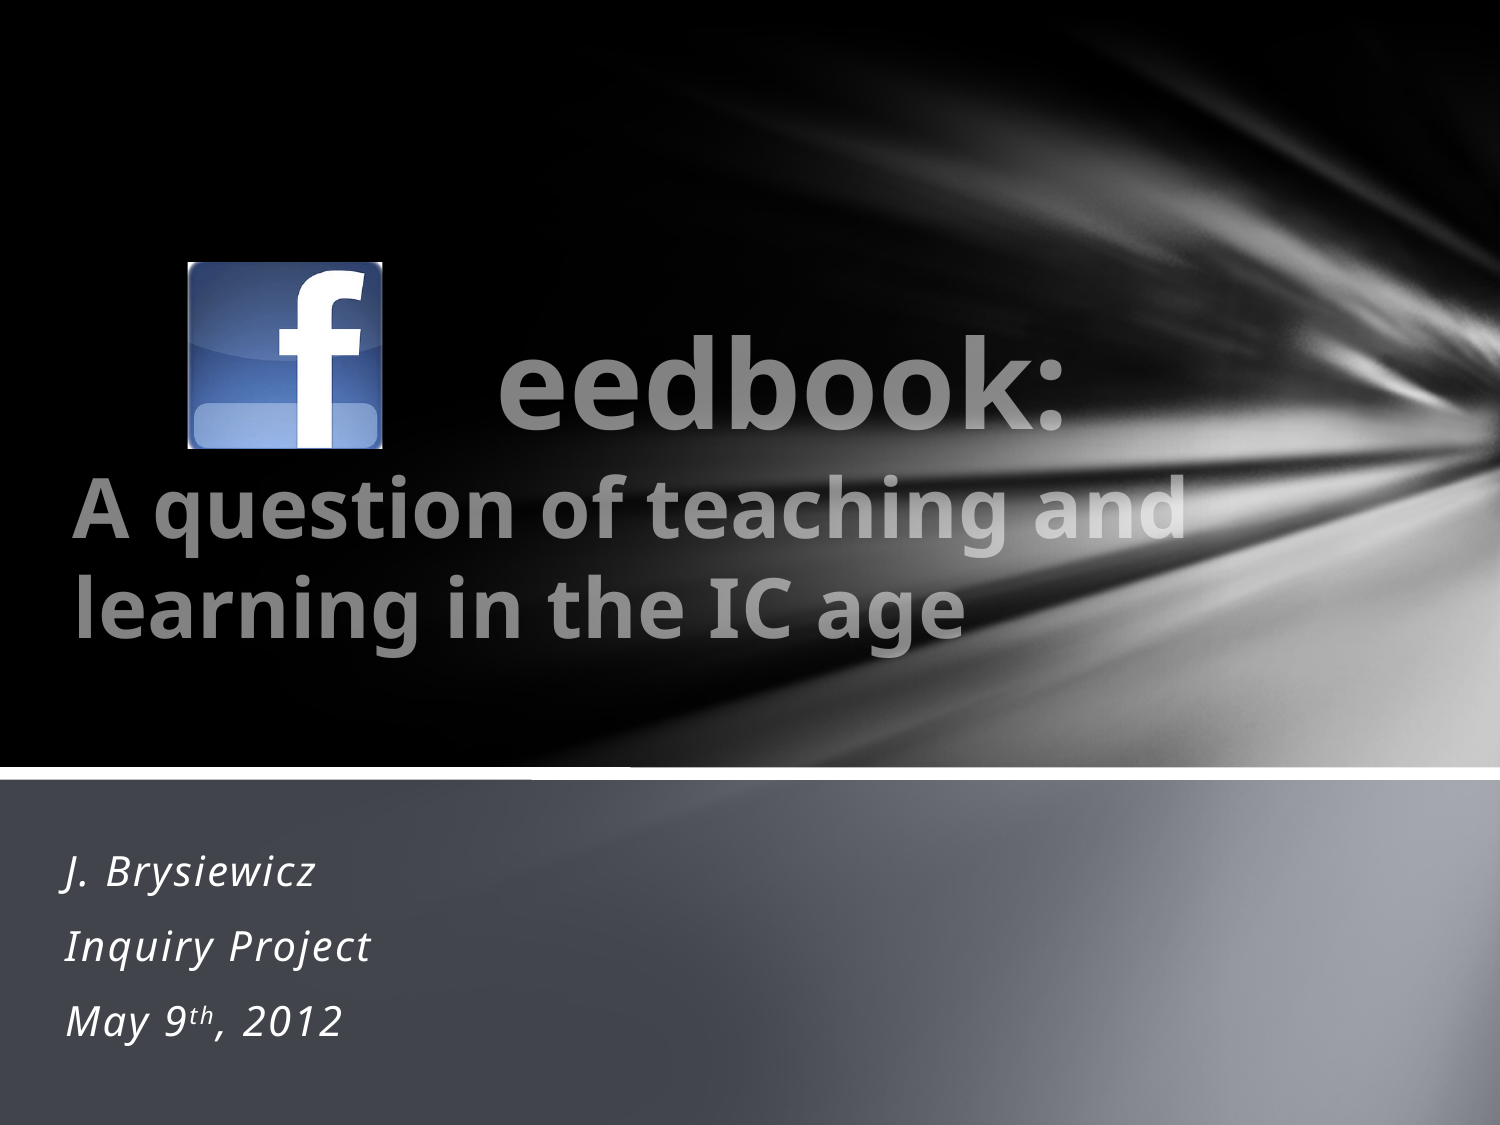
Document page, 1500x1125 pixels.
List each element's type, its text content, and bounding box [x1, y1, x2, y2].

title eedbook: A question of teaching and learning in the IC age [57, 75, 1318, 663]
subtitle J. Brysiewicz Inquiry Project May 9th, 2012 [50, 837, 800, 1062]
picture [187, 262, 383, 450]
